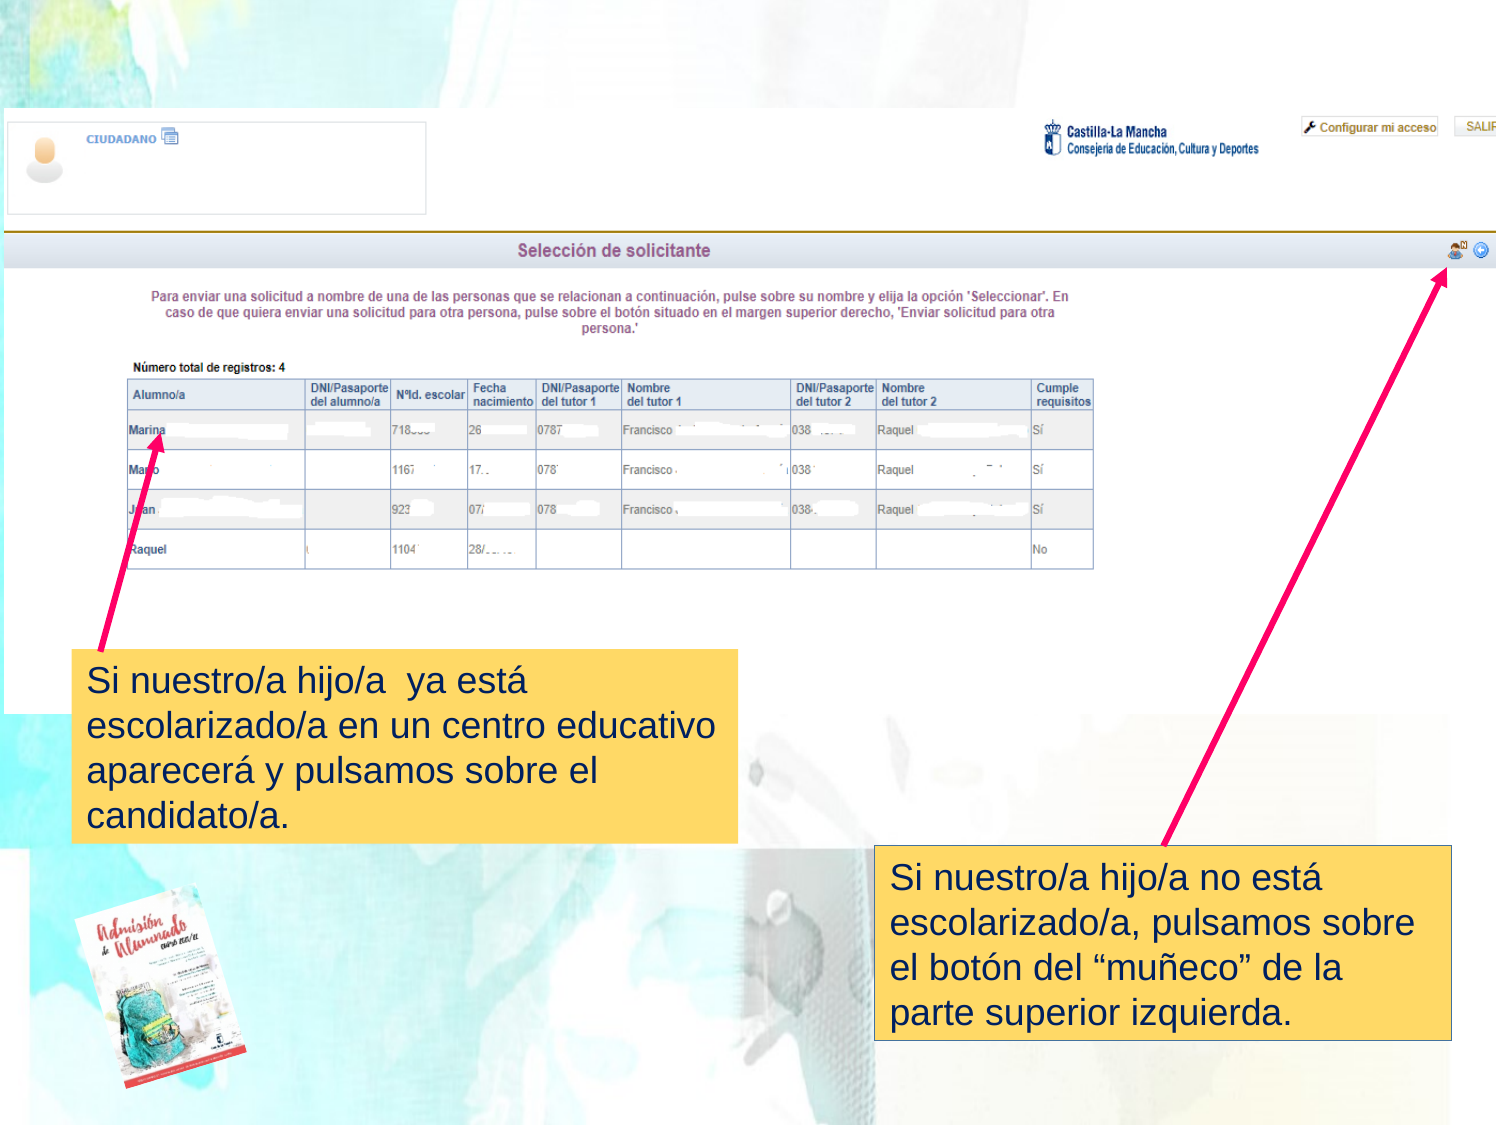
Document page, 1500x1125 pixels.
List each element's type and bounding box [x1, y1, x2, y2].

text_box [100, 432, 161, 652]
picture [0, 0, 1500, 1125]
text_box [1163, 267, 1447, 846]
